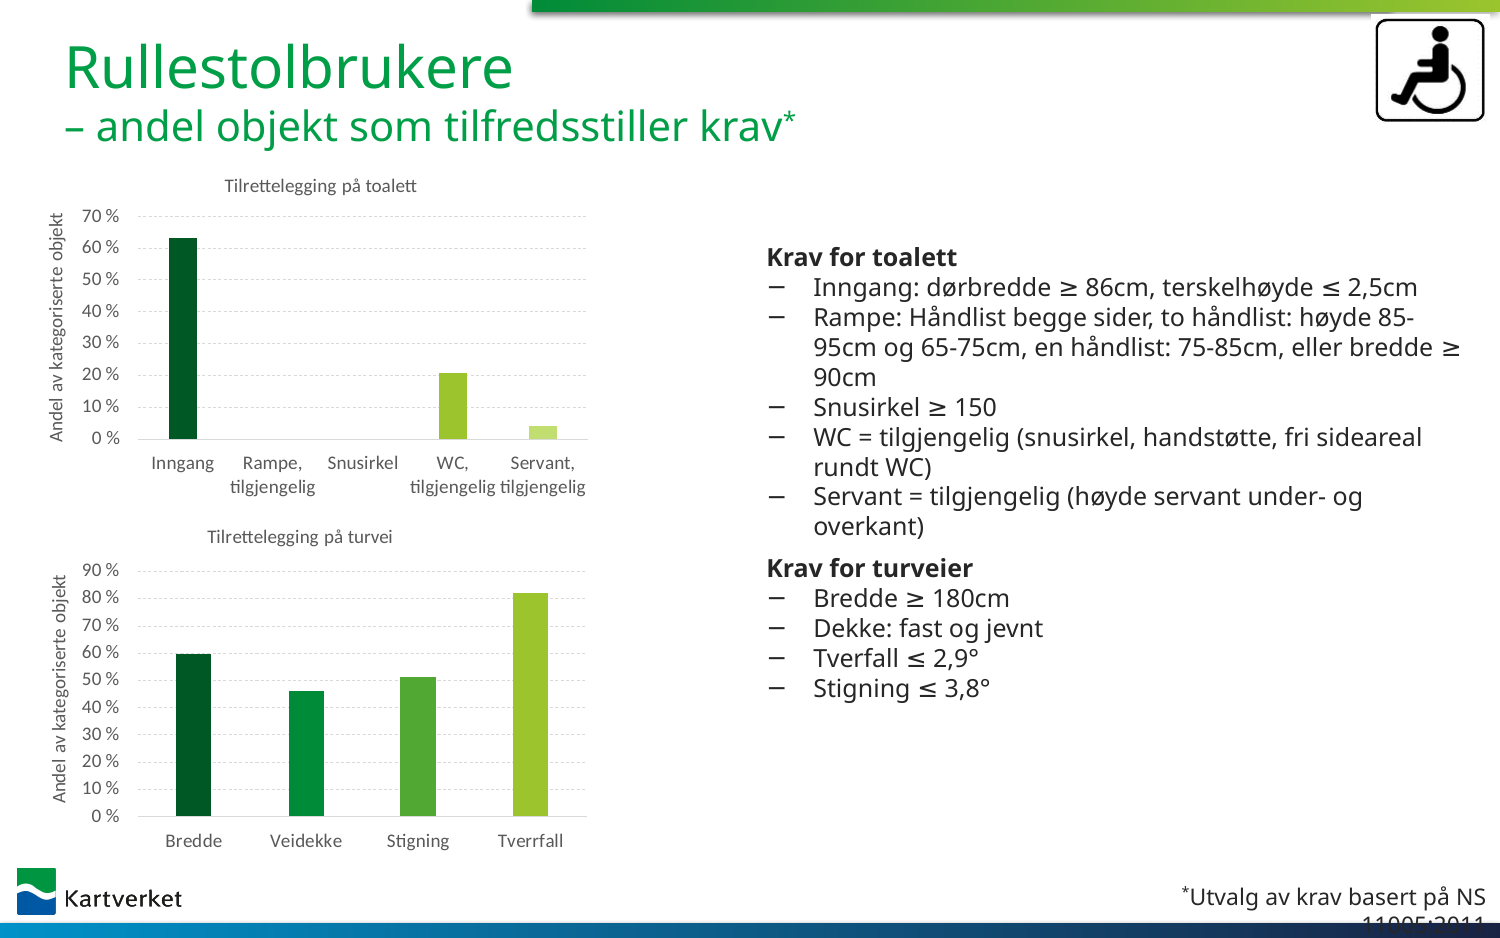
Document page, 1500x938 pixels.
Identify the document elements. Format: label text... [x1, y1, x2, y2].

picture [41, 520, 598, 859]
text_box Krav for toalett Inngang: dørbredde ≥ 86cm, terskelhøyde ≤ 2,5cm Rampe: Håndlist begge sider, to håndlist: høyde 85-95cm og 65-75cm, en håndlist: 75-85cm, eller bredde ≥ 90cm Snusirkel ≥ 150 WC = tilgjengelig (snusirkel, handstøtte, fri sideareal rundt WC) Servant = tilgjengelig (høyde servant under- og overkant) [751, 234, 1483, 545]
picture [1371, 13, 1491, 127]
text_box *Utvalg av krav basert på NS 11005:2011 [1068, 873, 1500, 938]
picture [41, 166, 599, 505]
text_box Rullestolbrukere – andel objekt som tilfredsstiller krav* [49, 14, 1431, 158]
text_box Krav for turveier Bredde ≥ 180cm Dekke: fast og jevnt Tverfall ≤ 2,9° Stigning ≤ 3,8° [751, 545, 1483, 710]
